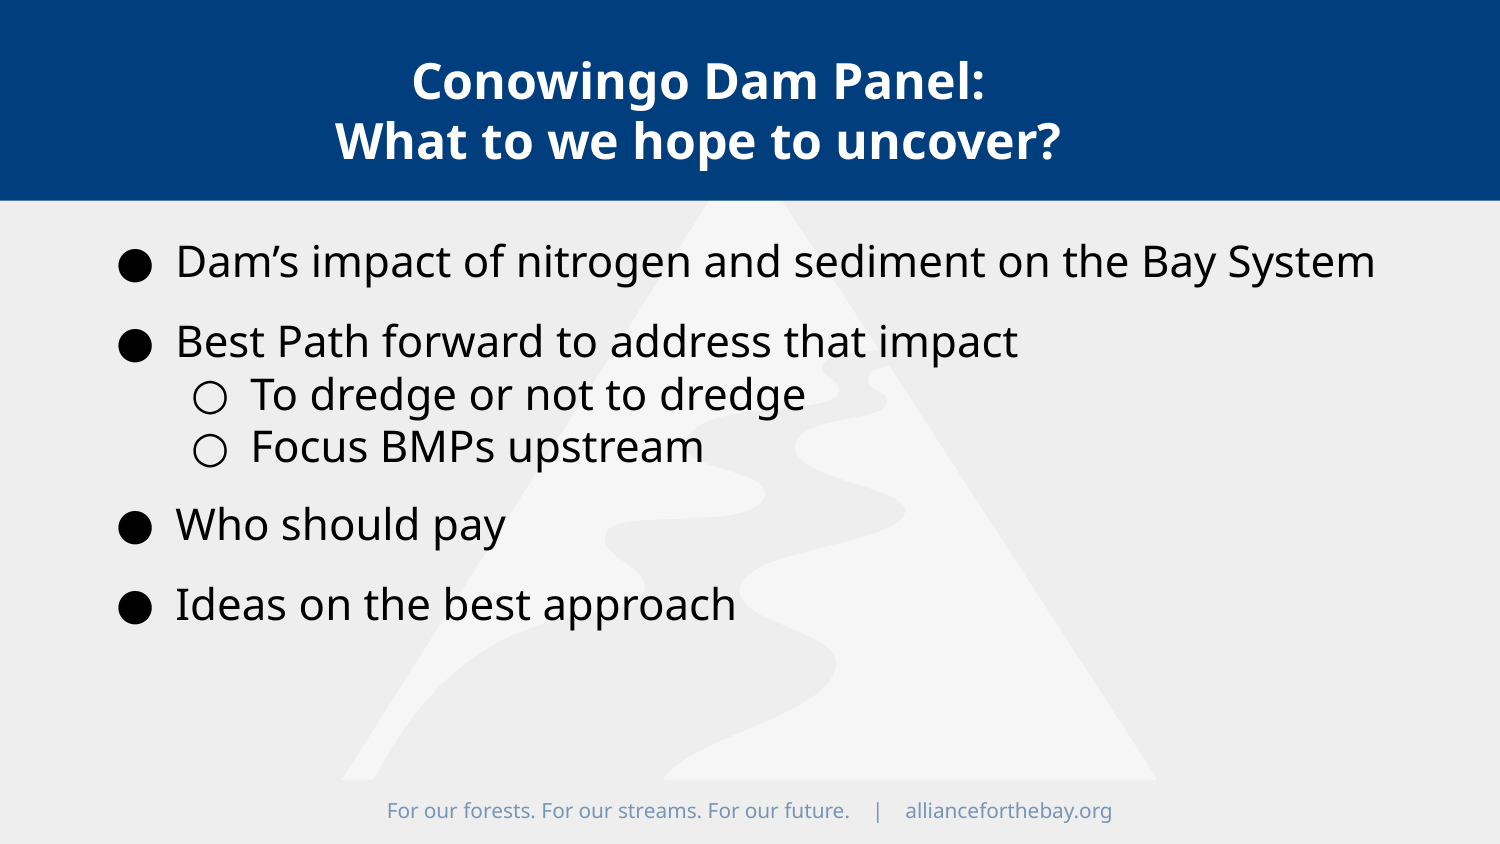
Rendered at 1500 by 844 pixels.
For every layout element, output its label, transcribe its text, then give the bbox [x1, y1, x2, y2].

text_box Dam’s impact of nitrogen and sediment on the Bay System Best Path forward to address that impact To dredge or not to dredge Focus BMPs upstream Who should pay Ideas on the best approach [92, 226, 1408, 727]
text_box [0, 0, 1500, 201]
text_box Conowingo Dam Panel: What to we hope to uncover? [92, 42, 1305, 178]
